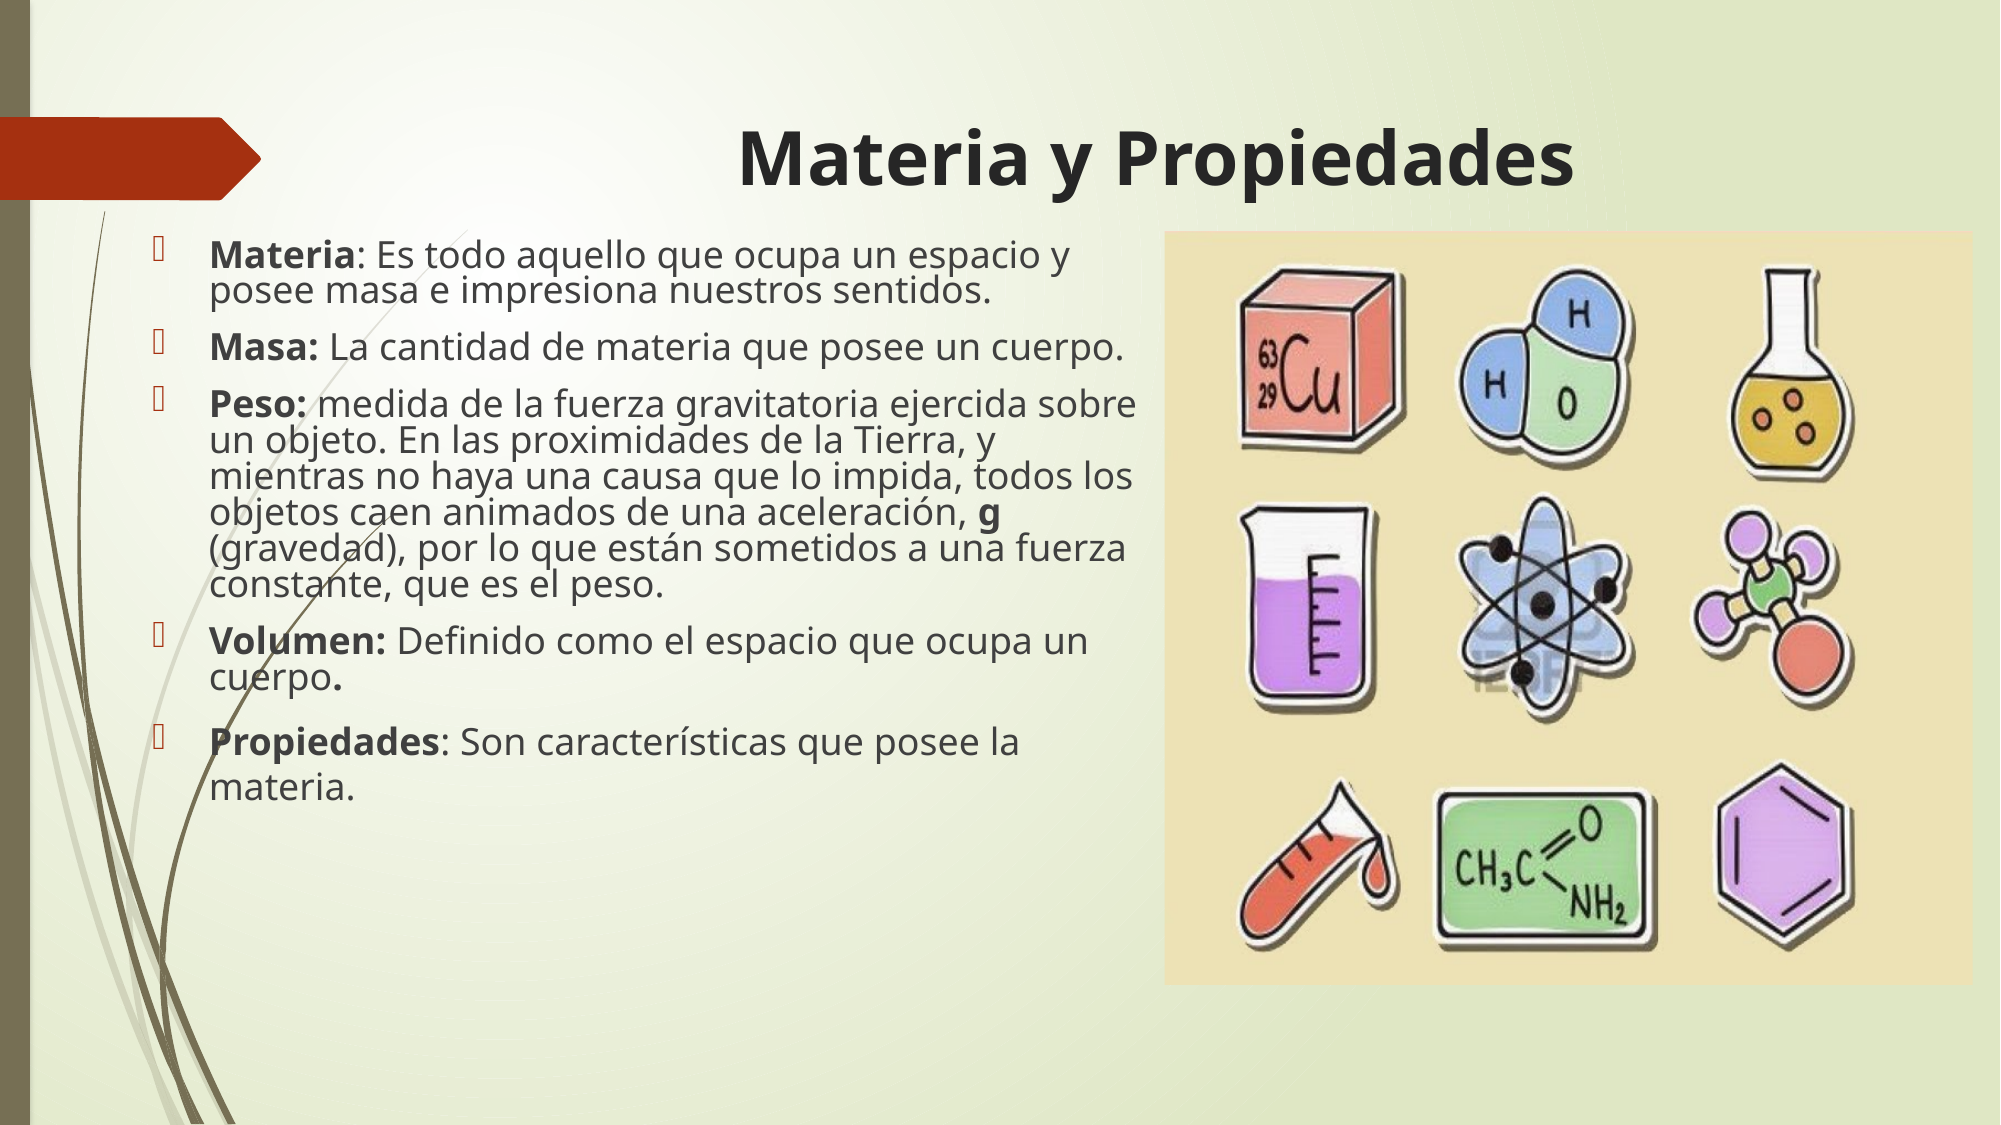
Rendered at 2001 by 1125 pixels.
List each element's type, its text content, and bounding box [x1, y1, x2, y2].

list Materia: Es todo aquello que ocupa un espacio y posee masa e impresiona nuestros sentidos. Masa: La cantidad de materia que posee un cuerpo. Peso: medida de la fuerza gravitatoria ejercida sobre un objeto. En las proximidades de la Tierra, y mientras no haya una causa que lo impida, todos los objetos caen animados de una aceleración, g (gravedad), por lo que están sometidos a una fuerza constante, que es el peso. Volumen: Definido como el espacio que ocupa un cuerpo. Propiedades: Son características que posee la materia. [137, 231, 1157, 1014]
title Materia y Propiedades [425, 102, 1888, 313]
picture [1164, 231, 1973, 985]
